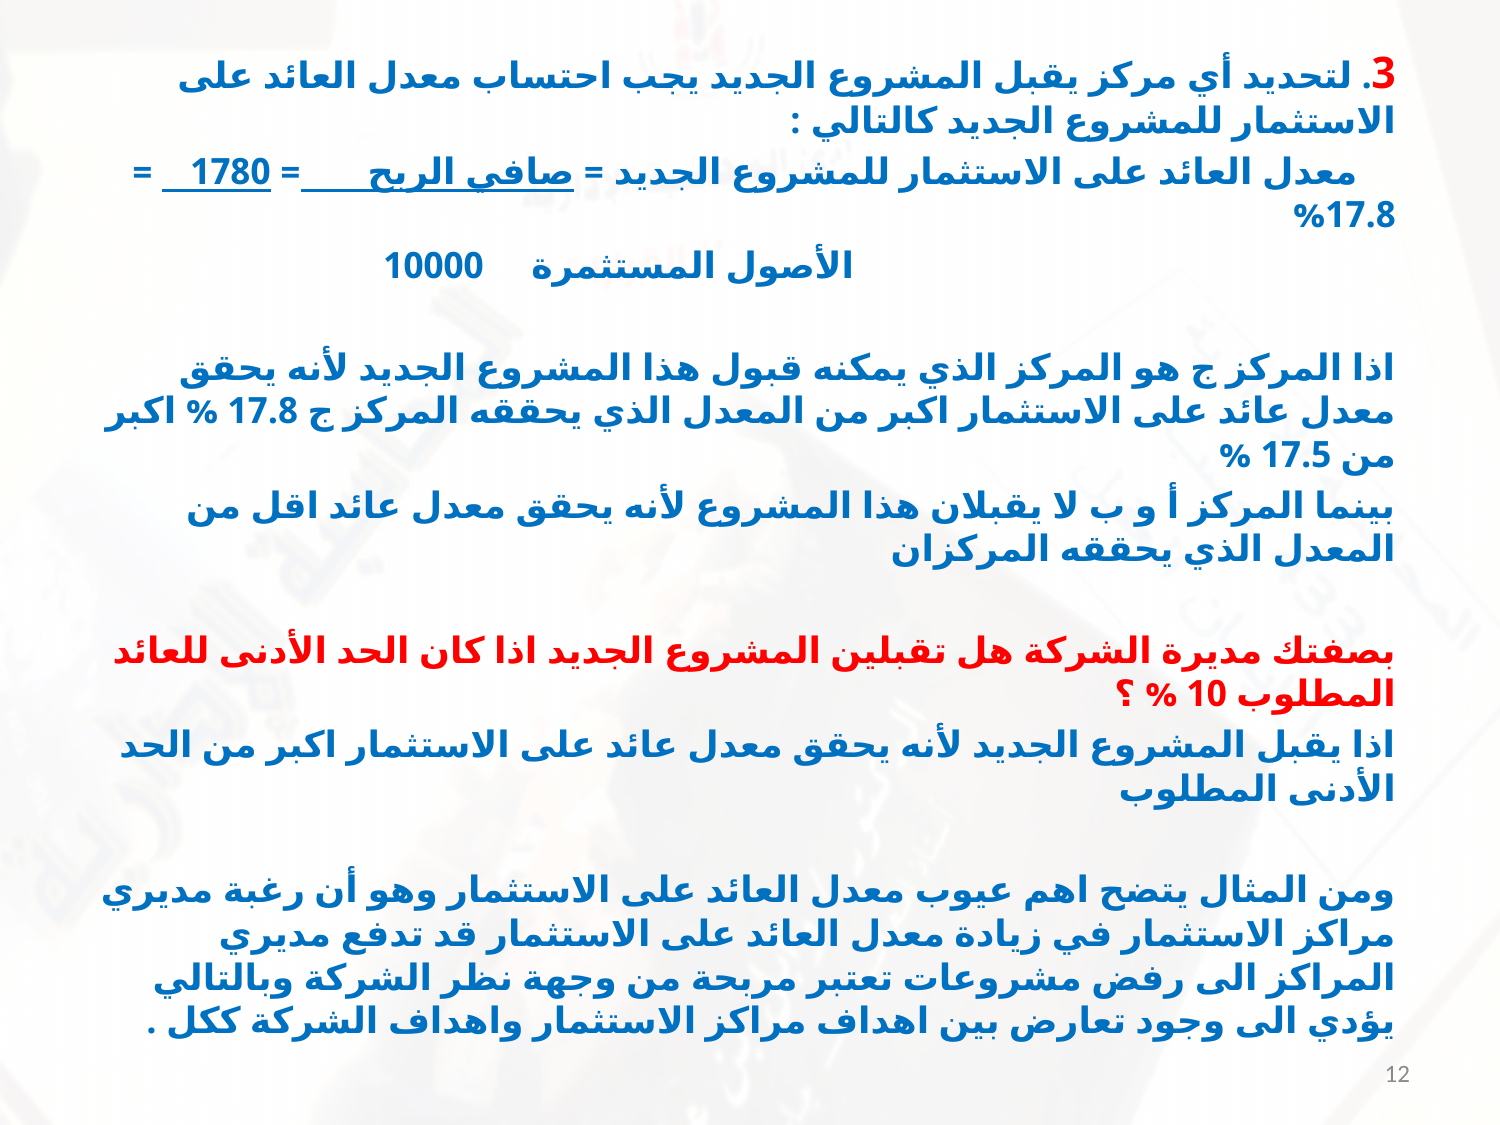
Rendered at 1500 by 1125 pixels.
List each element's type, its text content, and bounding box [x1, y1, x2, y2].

list 3. لتحديد أي مركز يقبل المشروع الجديد يجب احتساب معدل العائد على الاستثمار للمشروع الجديد كالتالي : معدل العائد على الاستثمار للمشروع الجديد = صافي الربح = 1780 = 17.8% الأصول المستثمرة 10000 اذا المركز ج هو المركز الذي يمكنه قبول هذا المشروع الجديد لأنه يحقق معدل عائد على الاستثمار اكبر من المعدل الذي يحققه المركز ج 17.8 % اكبر من 17.5 % بينما المركز أ و ب لا يقبلان هذا المشروع لأنه يحقق معدل عائد اقل من المعدل الذي يحققه المركزان بصفتك مديرة الشركة هل تقبلين المشروع الجديد اذا كان الحد الأدنى للعائد المطلوب 10 % ؟ اذا يقبل المشروع الجديد لأنه يحقق معدل عائد على الاستثمار اكبر من الحد الأدنى المطلوب ومن المثال يتضح اهم عيوب معدل العائد على الاستثمار وهو أن رغبة مديري مراكز الاستثمار في زيادة معدل العائد على الاستثمار قد تدفع مديري المراكز الى رفض مشروعات تعتبر مربحة من وجهة نظر الشركة وبالتالي يؤدي الى وجود تعارض بين اهداف مراكز الاستثمار واهداف الشركة ككل . [75, 37, 1475, 1075]
slide_number 12 [1074, 1042, 1425, 1103]
